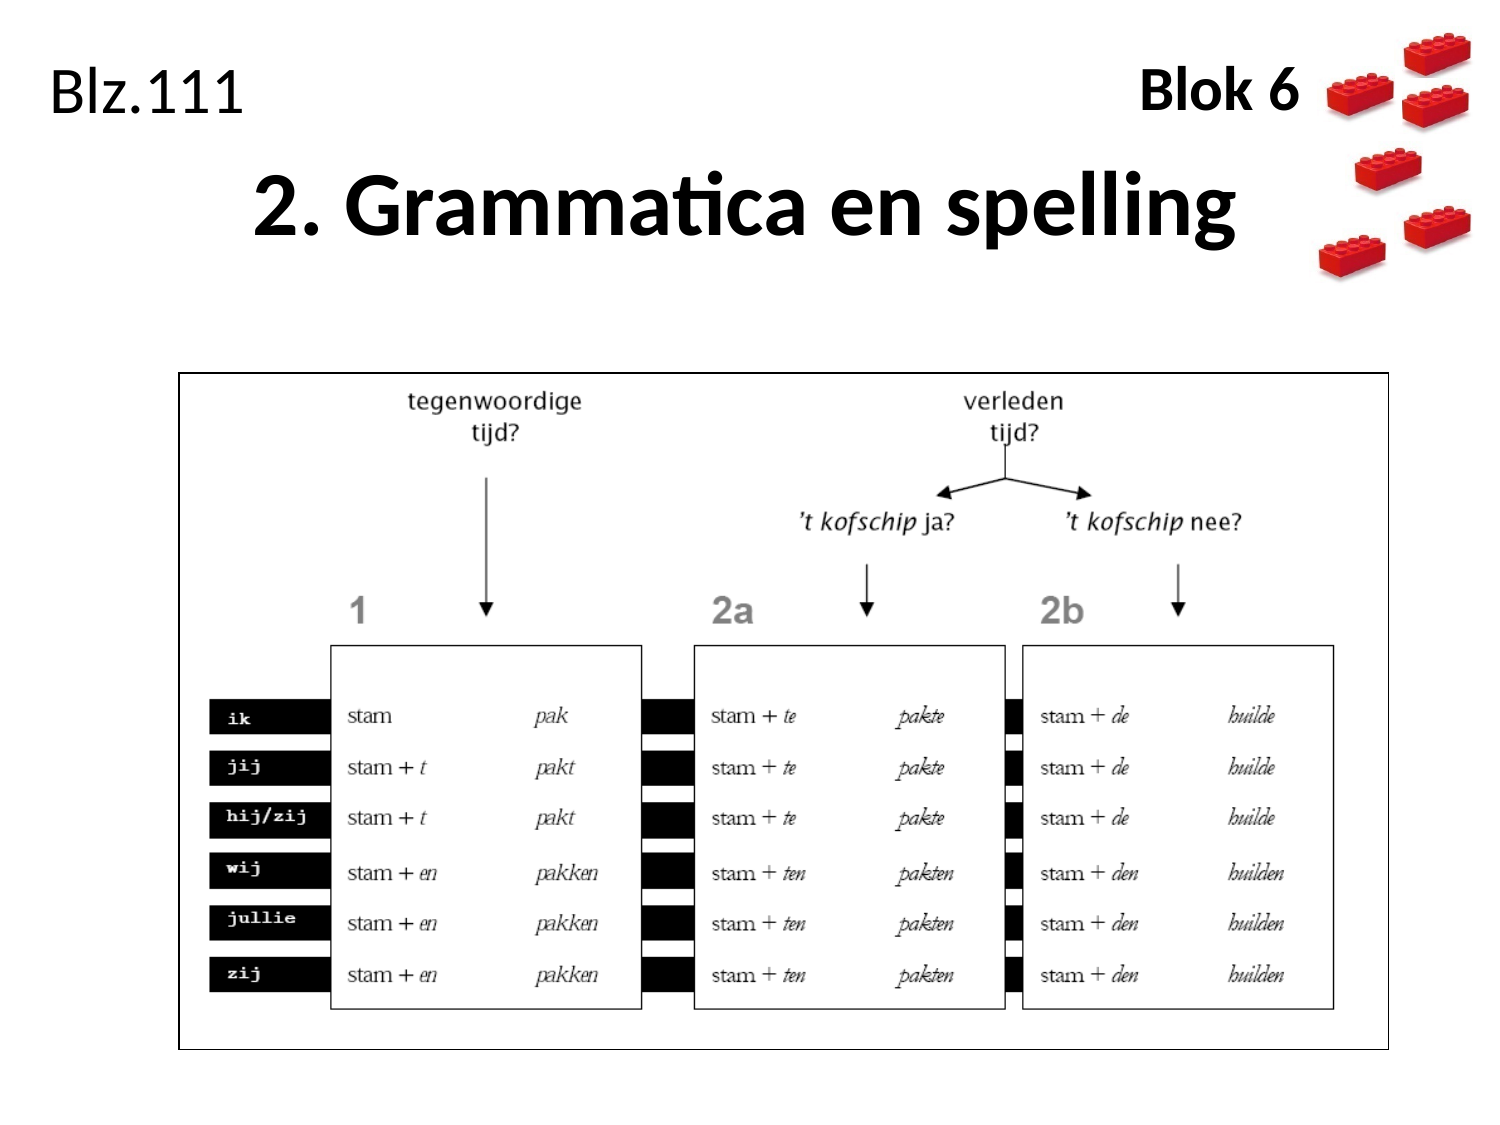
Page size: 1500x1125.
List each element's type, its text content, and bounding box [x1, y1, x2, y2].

picture [179, 373, 1389, 1050]
picture [1309, 141, 1479, 287]
subtitle Blz.111 [0, 38, 296, 130]
text_box Blok 6 [1042, 38, 1389, 131]
title 2. Grammatica en spelling [108, 78, 1384, 320]
picture [1317, 26, 1479, 137]
